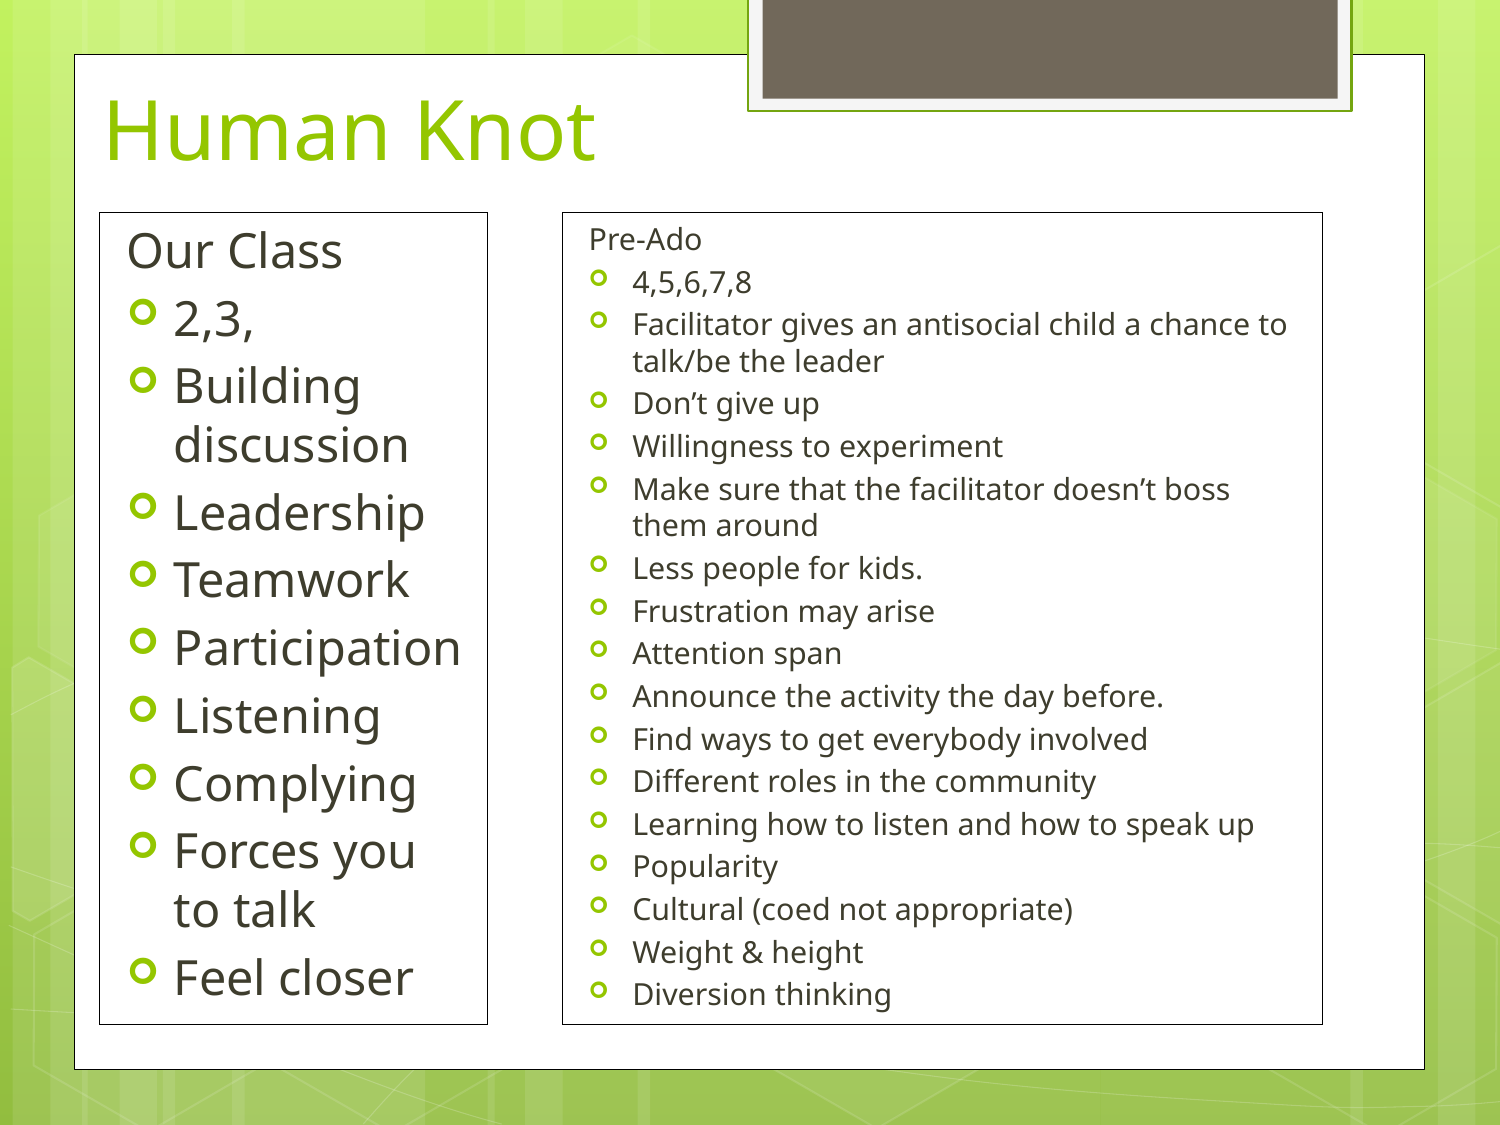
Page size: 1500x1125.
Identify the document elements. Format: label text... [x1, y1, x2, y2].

list Our Class 2,3, Building discussion Leadership Teamwork Participation Listening Complying Forces you to talk Feel closer [99, 212, 488, 1025]
title Human Knot [87, 0, 1240, 185]
list Pre-Ado 4,5,6,7,8 Facilitator gives an antisocial child a chance to talk/be the leader Don’t give up Willingness to experiment Make sure that the facilitator doesn’t boss them around Less people for kids. Frustration may arise Attention span Announce the activity the day before. Find ways to get everybody involved Different roles in the community Learning how to listen and how to speak up Popularity Cultural (coed not appropriate) Weight & height Diversion thinking [562, 212, 1323, 1025]
